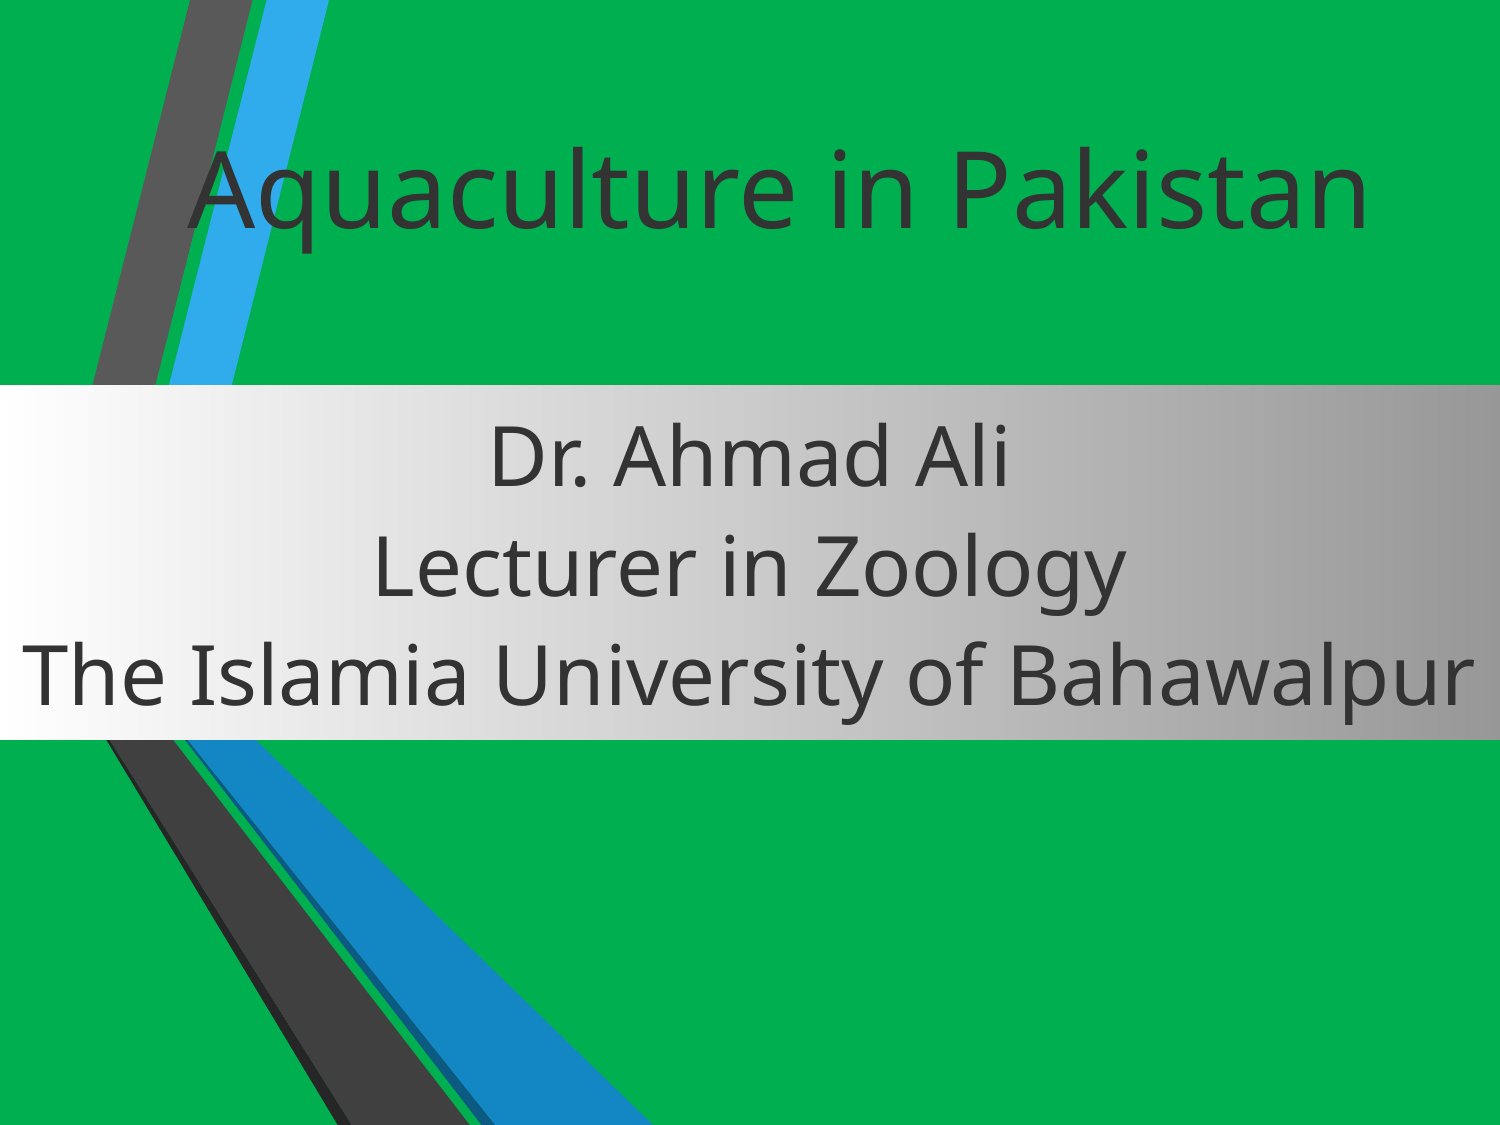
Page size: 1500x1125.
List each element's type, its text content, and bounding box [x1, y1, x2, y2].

subtitle Dr. Ahmad Ali Lecturer in Zoology The Islamia University of Bahawalpur [0, 385, 1500, 740]
title Aquaculture in Pakistan [112, 78, 1388, 385]
